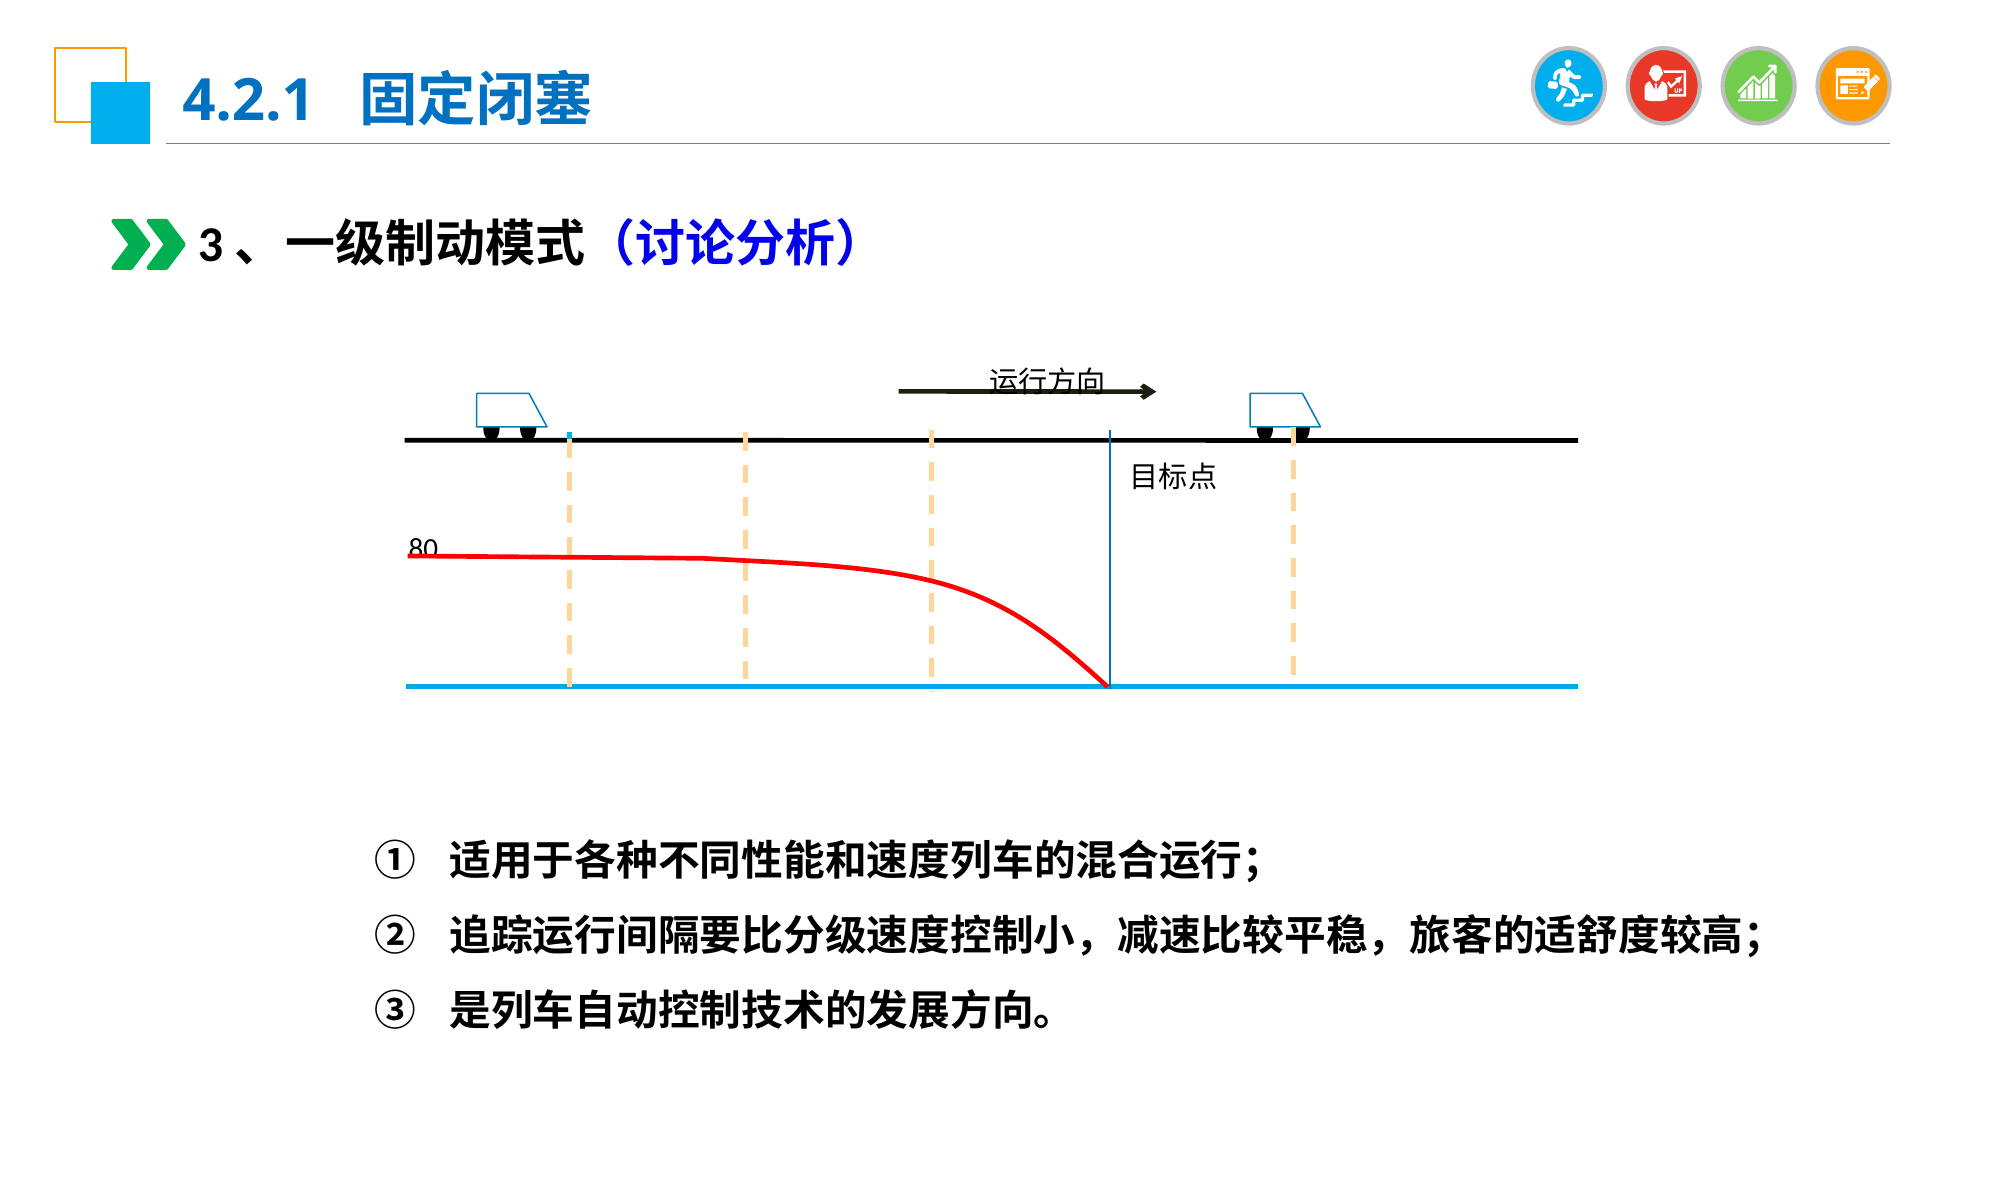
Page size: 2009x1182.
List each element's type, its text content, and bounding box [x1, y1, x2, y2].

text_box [382, 332, 1579, 695]
text_box 适用于各种不同性能和速度列车的混合运行； 追踪运行间隔要比分级速度控制小，减速比较平稳，旅客的适舒度较高； 是列车自动控制技术的发展方向。 [359, 801, 1837, 1042]
text_box 4.2.1 固定闭塞 [161, 51, 614, 142]
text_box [113, 203, 900, 280]
